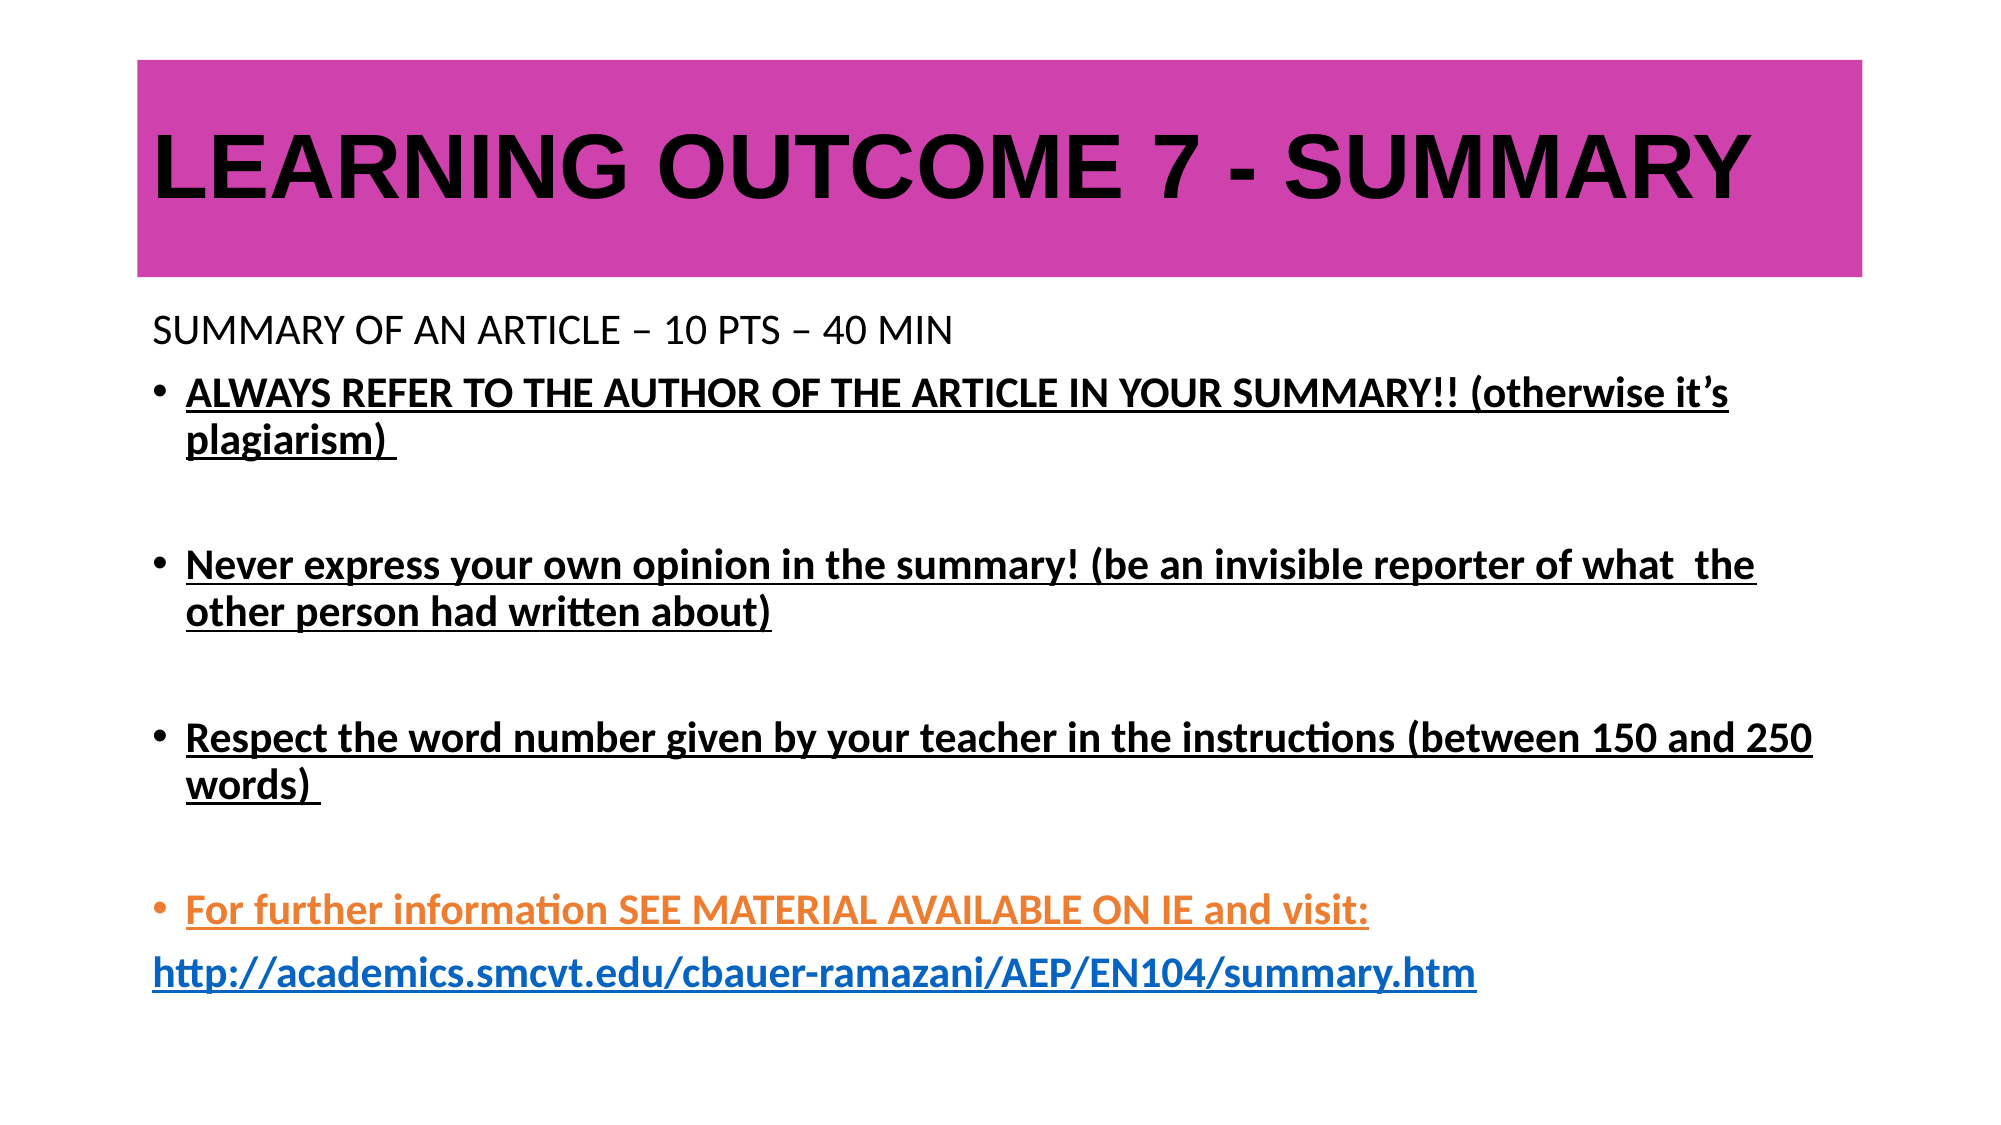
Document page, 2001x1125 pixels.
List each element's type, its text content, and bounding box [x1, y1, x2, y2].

text_box LEARNING OUTCOME 7 - SUMMARY [137, 59, 1863, 278]
list SUMMARY OF AN ARTICLE – 10 PTS – 40 MIN ALWAYS REFER TO THE AUTHOR OF THE ARTICLE IN YOUR SUMMARY!! (otherwise it’s plagiarism) Never express your own opinion in the summary! (be an invisible reporter of what the other person had written about) Respect the word number given by your teacher in the instructions (between 150 and 250 words) For further information SEE MATERIAL AVAILABLE ON IE and visit: http://academics.smcvt.edu/cbauer-ramazani/AEP/EN104/summary.htm [137, 299, 1863, 1014]
